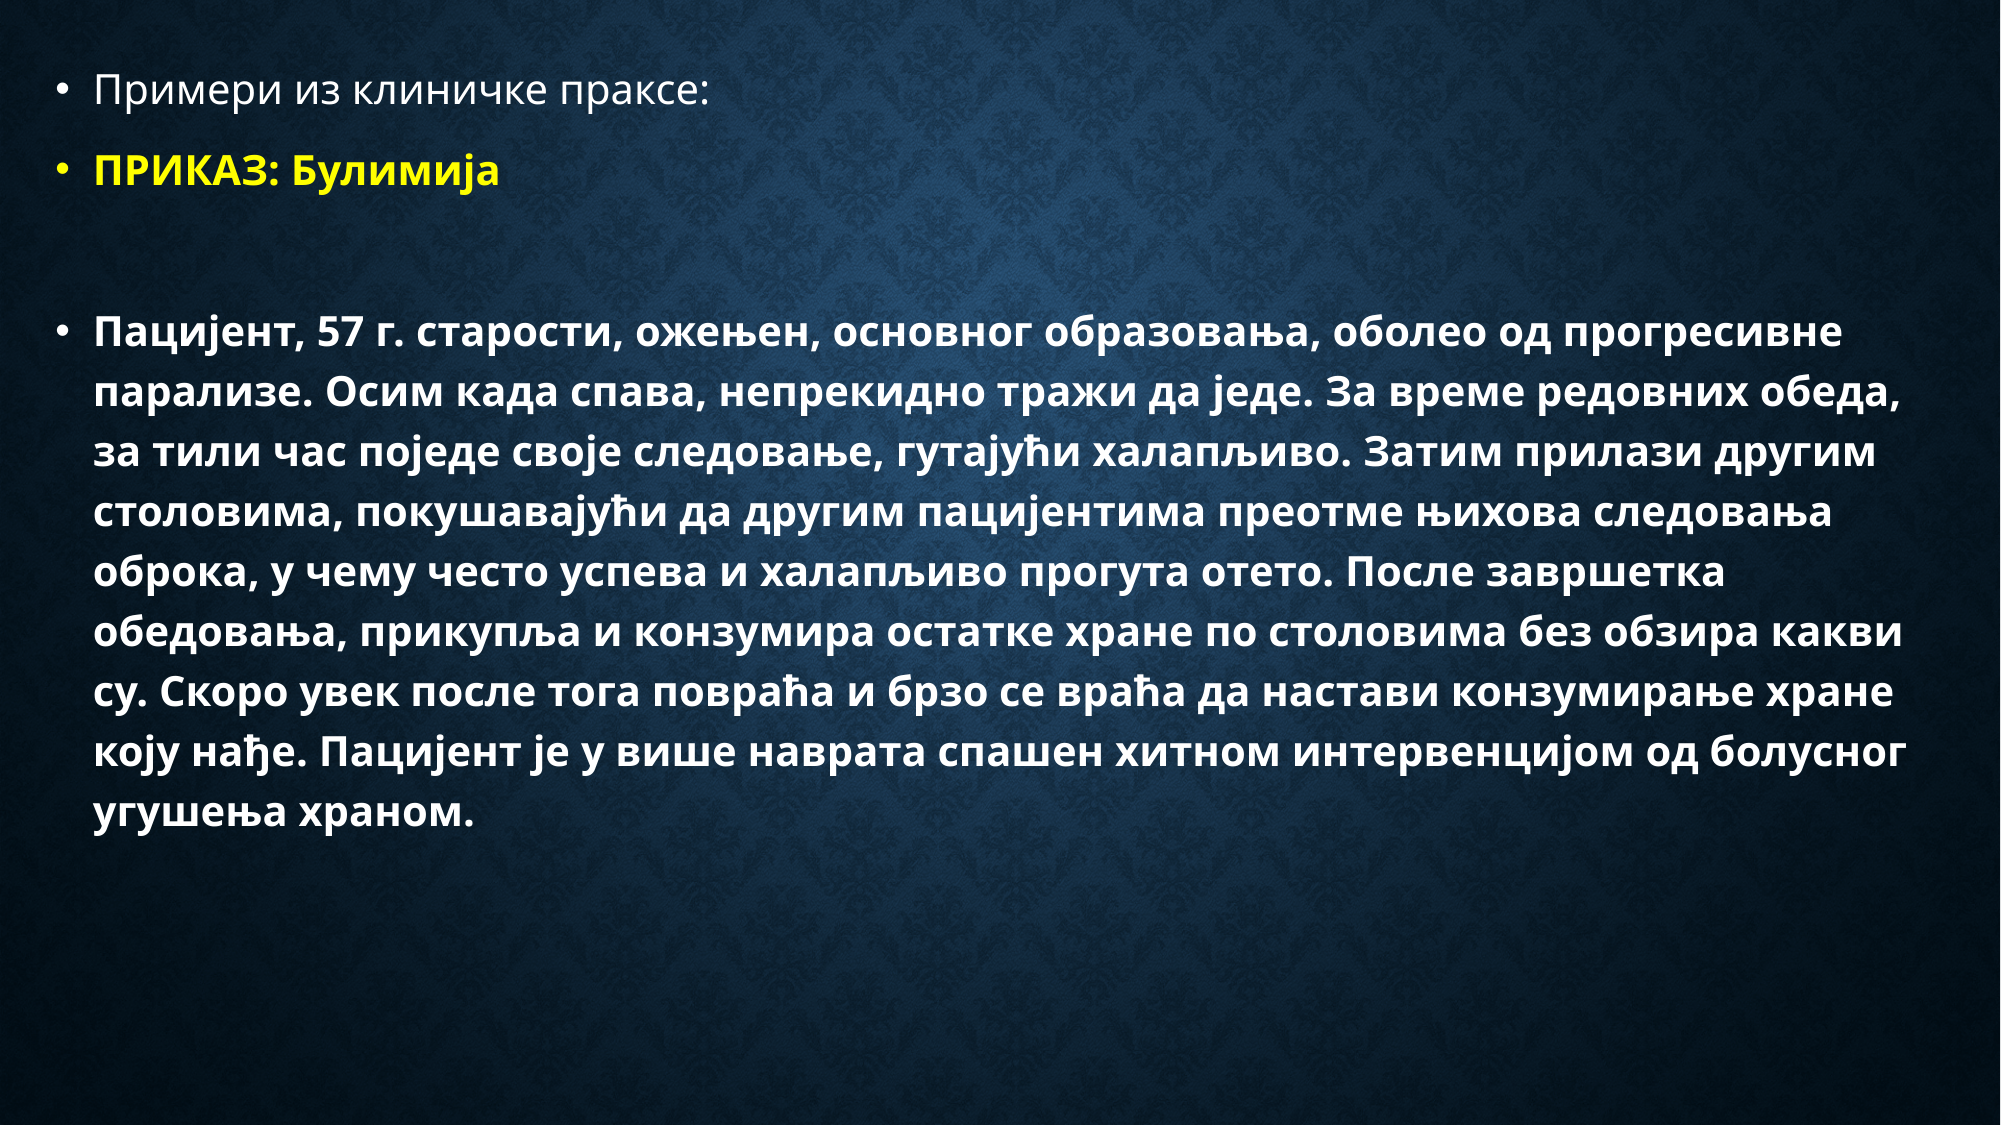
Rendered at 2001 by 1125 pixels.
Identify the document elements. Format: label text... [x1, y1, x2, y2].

list Примери из клиничке праксе: ПРИКАЗ: Булимија Пацијент, 57 г. старости, ожењен, основног образовања, оболео од прогресивне парализе. Осим када спава, непрекидно тражи да једе. За време редовних обеда, за тили час поједе своје следовање, гутајући халапљиво. Затим прилази другим столовима, покушавајући да другим пацијентима преотме њихова следовања оброка, у чему често успева и халапљиво прогута отето. После завршетка обедовања, прикупља и конзумира остатке хране по столовима без обзира какви су. Скоро увек после тога повраћа и брзо се враћа да настави конзумирање хране коју нађе. Пацијент је у више наврата спашен хитном интервенцијом од болусног угушења храном. [40, 45, 1936, 1050]
